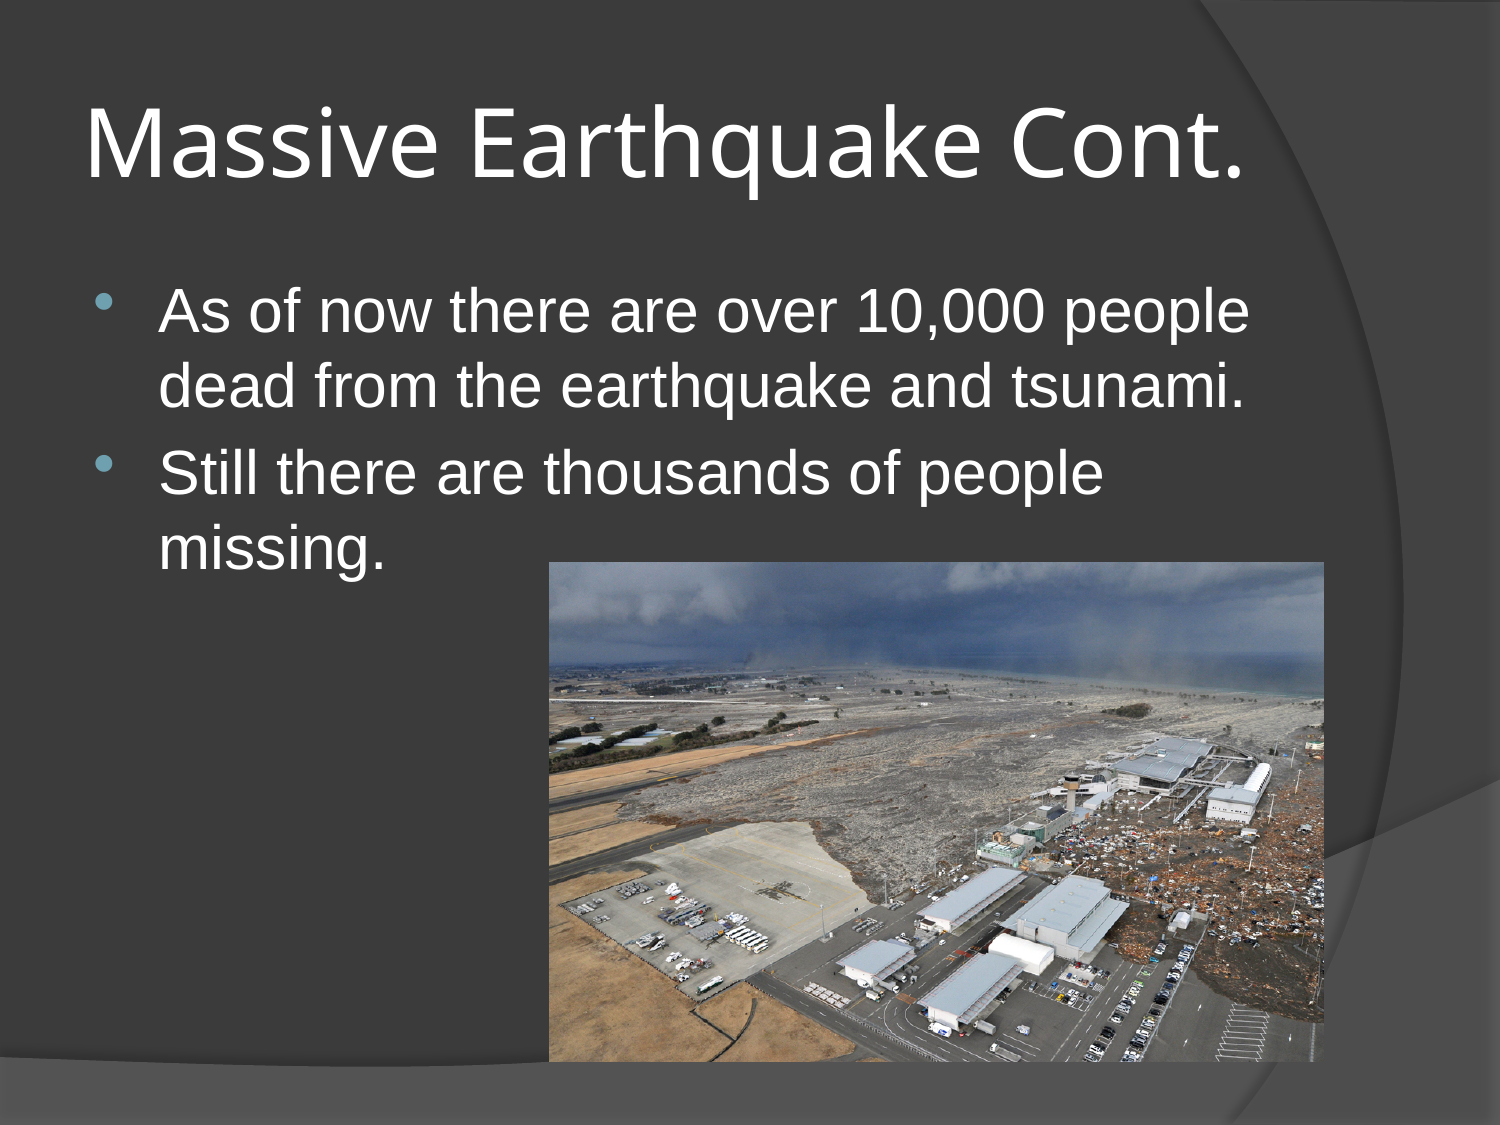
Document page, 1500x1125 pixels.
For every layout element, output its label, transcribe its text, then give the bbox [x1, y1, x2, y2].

title Massive Earthquake Cont. [75, 45, 1300, 233]
list As of now there are over 10,000 people dead from the earthquake and tsunami. Still there are thousands of people missing. [75, 262, 1300, 1005]
picture [549, 562, 1324, 1062]
